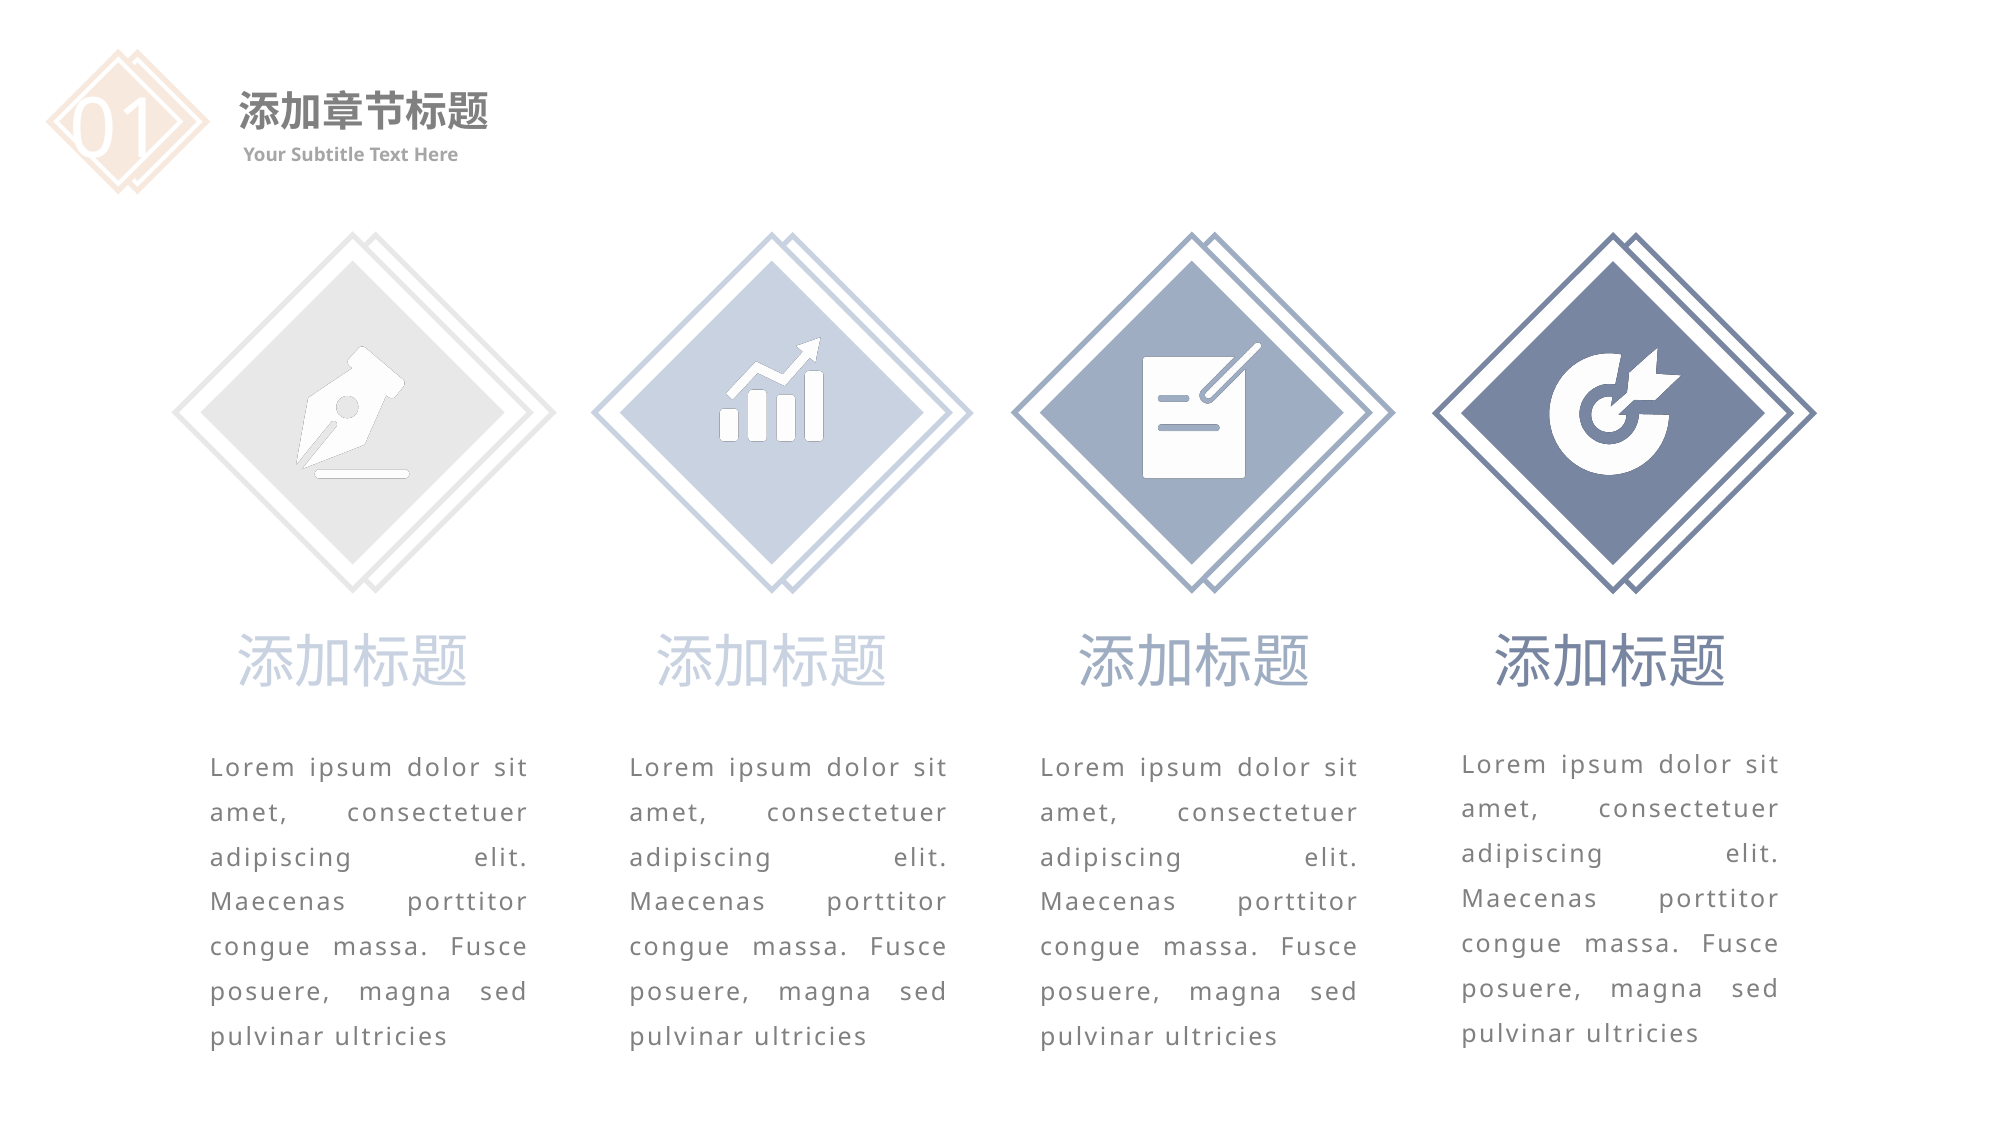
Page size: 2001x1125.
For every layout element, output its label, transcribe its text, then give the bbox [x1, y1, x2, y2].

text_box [175, 234, 553, 590]
text_box 添加章节标题 [212, 77, 516, 143]
picture [696, 314, 847, 465]
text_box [594, 235, 971, 591]
picture [1119, 337, 1270, 488]
picture [277, 337, 428, 488]
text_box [49, 52, 207, 191]
text_box 添加标题 [1452, 616, 1769, 702]
text_box 添加标题 [613, 616, 930, 702]
text_box Lorem ipsum dolor sit amet, consectetuer adipiscing elit. Maecenas porttitor congue massa. Fusce posuere, magna sed pulvinar ultricies [191, 727, 548, 1060]
text_box Lorem ipsum dolor sit amet, consectetuer adipiscing elit. Maecenas porttitor congue massa. Fusce posuere, magna sed pulvinar ultricies [1022, 727, 1379, 1060]
text_box Your Subtitle Text Here [228, 140, 499, 169]
picture [1535, 338, 1686, 489]
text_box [1435, 235, 1814, 591]
text_box Lorem ipsum dolor sit amet, consectetuer adipiscing elit. Maecenas porttitor congue massa. Fusce posuere, magna sed pulvinar ultricies [1443, 724, 1800, 1057]
text_box 添加标题 [1036, 616, 1353, 702]
text_box Lorem ipsum dolor sit amet, consectetuer adipiscing elit. Maecenas porttitor congue massa. Fusce posuere, magna sed pulvinar ultricies [611, 727, 968, 1060]
text_box 添加标题 [194, 616, 511, 702]
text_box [1014, 235, 1393, 590]
